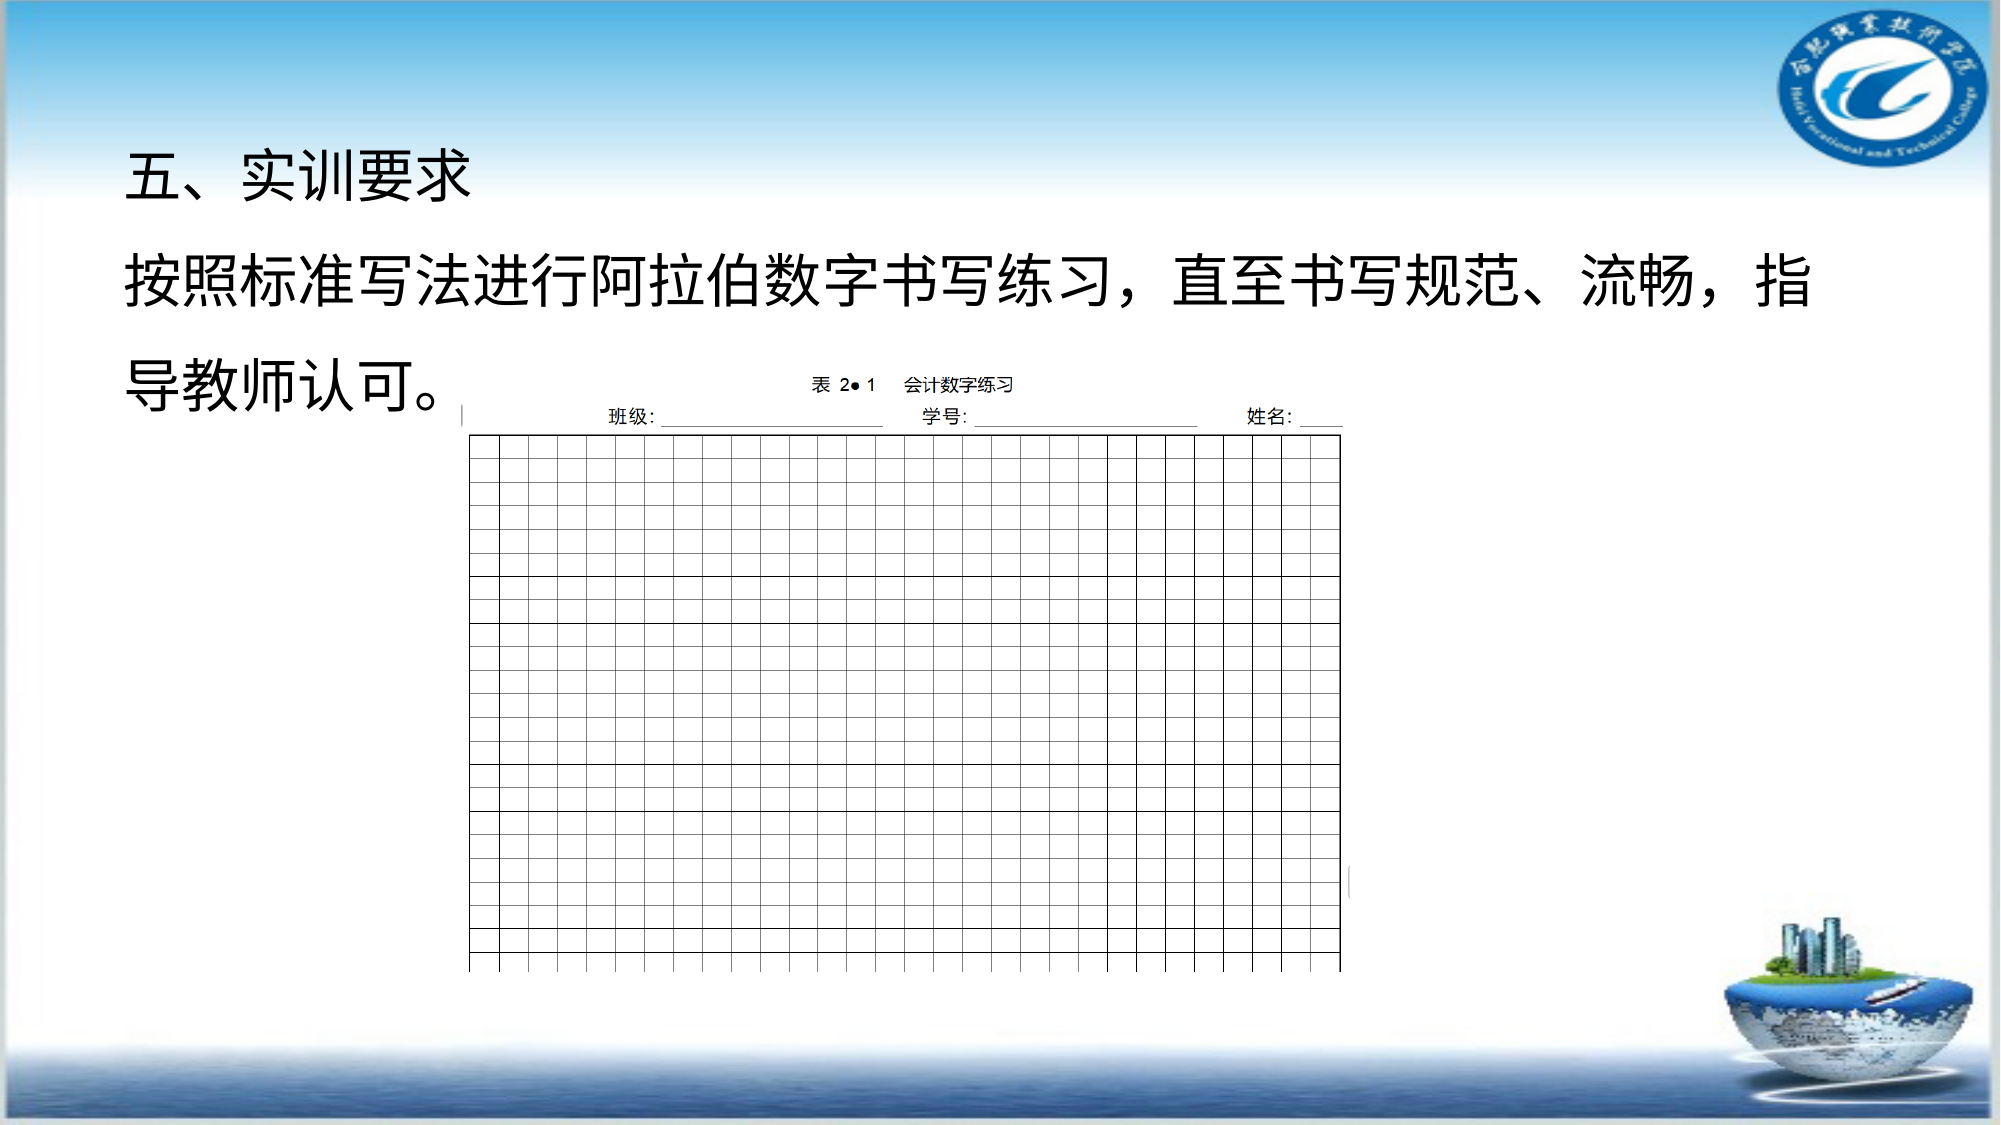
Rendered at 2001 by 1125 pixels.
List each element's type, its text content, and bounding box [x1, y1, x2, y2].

picture [0, 0, 2001, 1125]
list 五、实训要求 按照标准写法进行阿拉伯数字书写练习，直至书写规范、流畅，指导教师认可。 [107, 96, 1866, 924]
